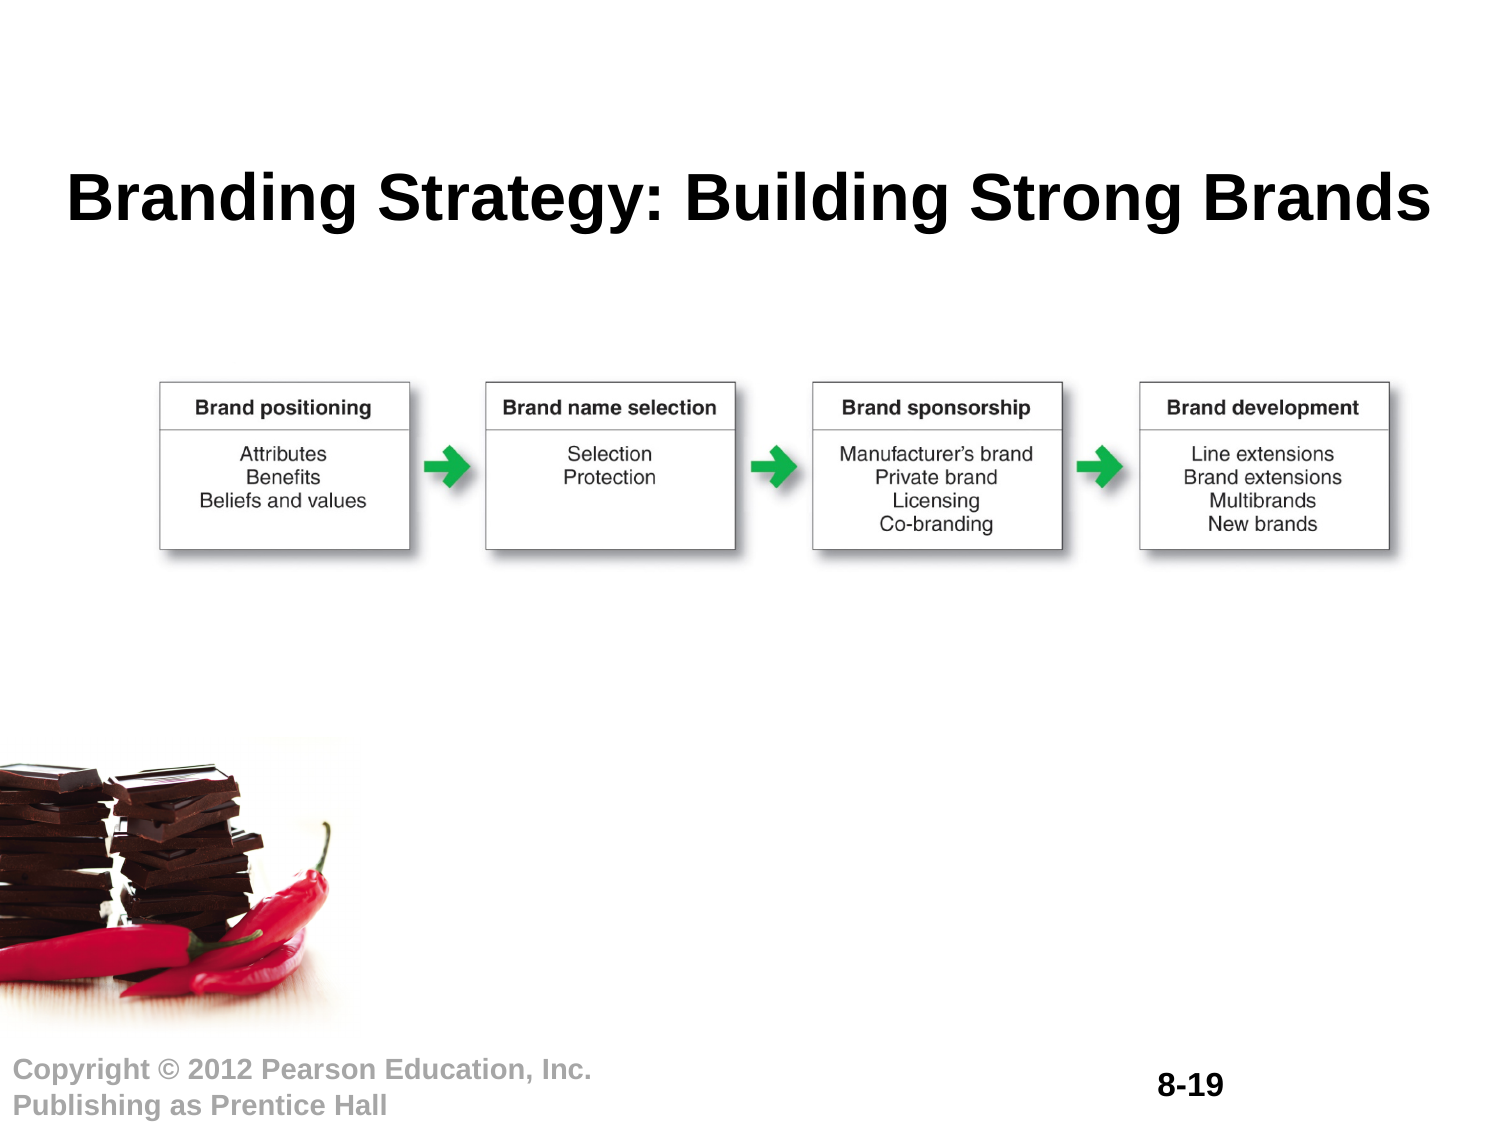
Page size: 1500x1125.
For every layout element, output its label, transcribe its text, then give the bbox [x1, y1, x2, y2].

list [137, 362, 1413, 573]
picture [0, 737, 361, 1038]
title Branding Strategy: Building Strong Brands [0, 99, 1500, 288]
